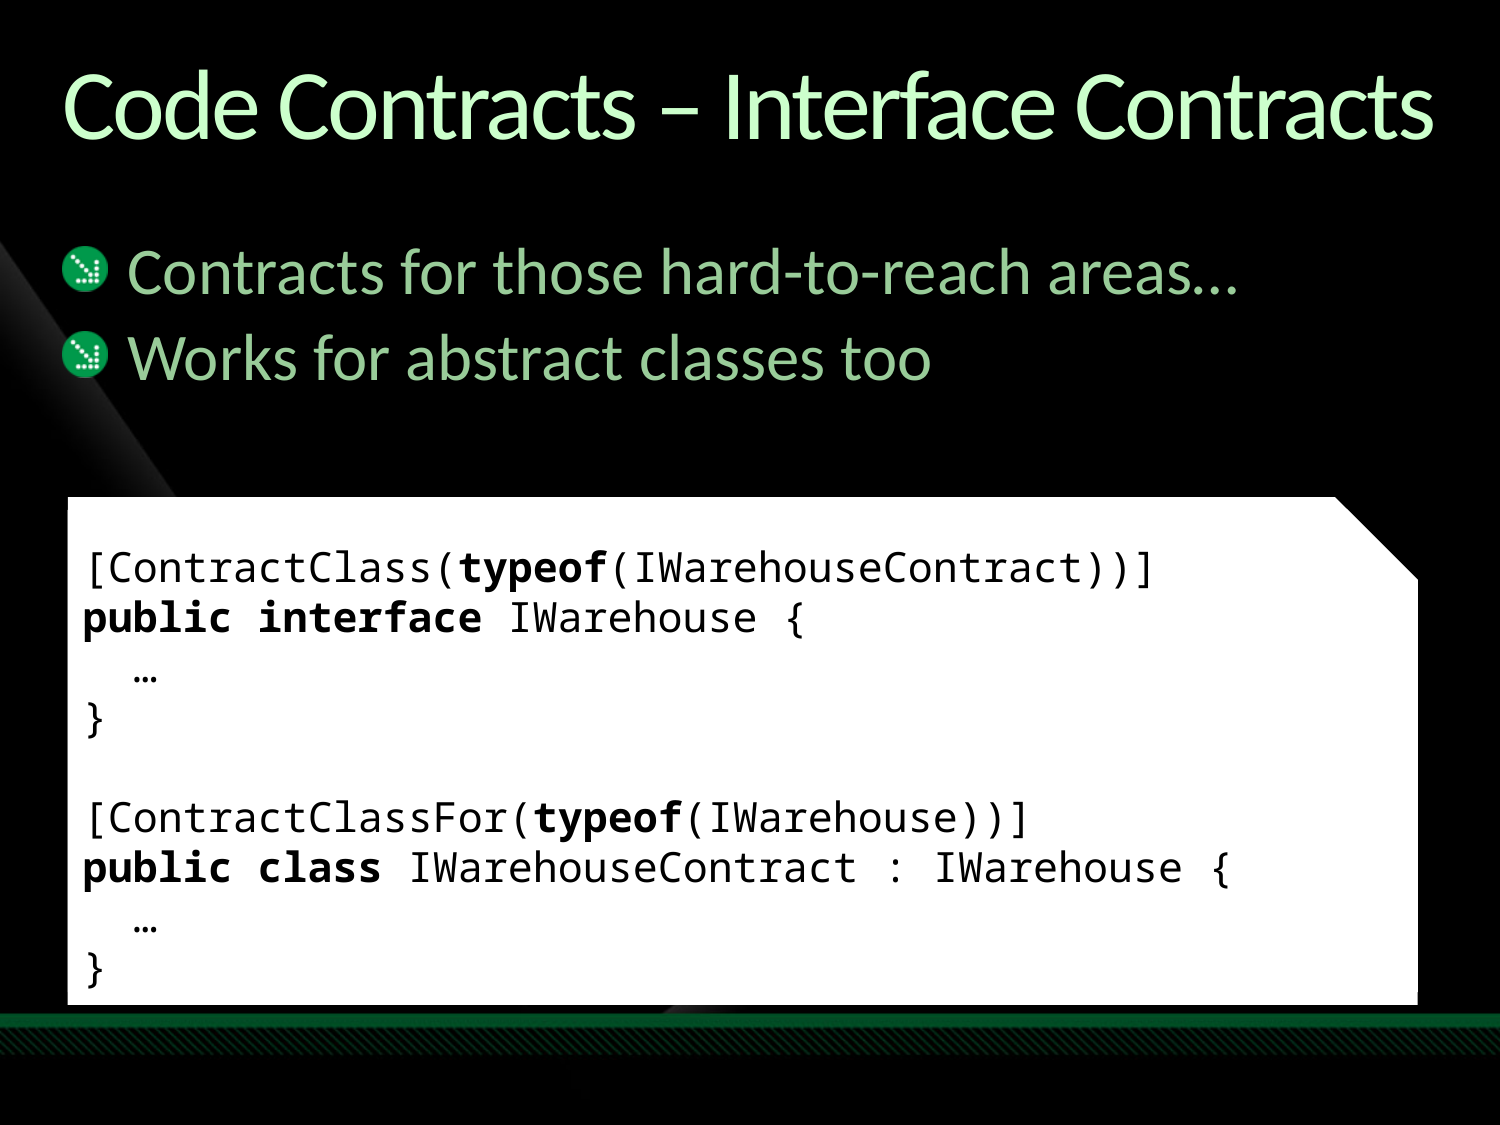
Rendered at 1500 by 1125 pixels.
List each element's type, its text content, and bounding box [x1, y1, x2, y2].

text_box public interface IWarehouse { … } [62, 509, 1423, 1010]
title Code Contracts – Interface Contracts [62, 53, 1438, 144]
list Contracts for those hard-to-reach areas… Works for abstract classes too [62, 237, 1438, 400]
picture [0, 0, 1500, 1125]
text_box [ContractClass(typeof(IWarehouseContract))] public interface IWarehouse { … } [ContractClassFor(typeof(IWarehouse))] public class IWarehouseContract : IWarehouse { … } [63, 492, 1423, 997]
